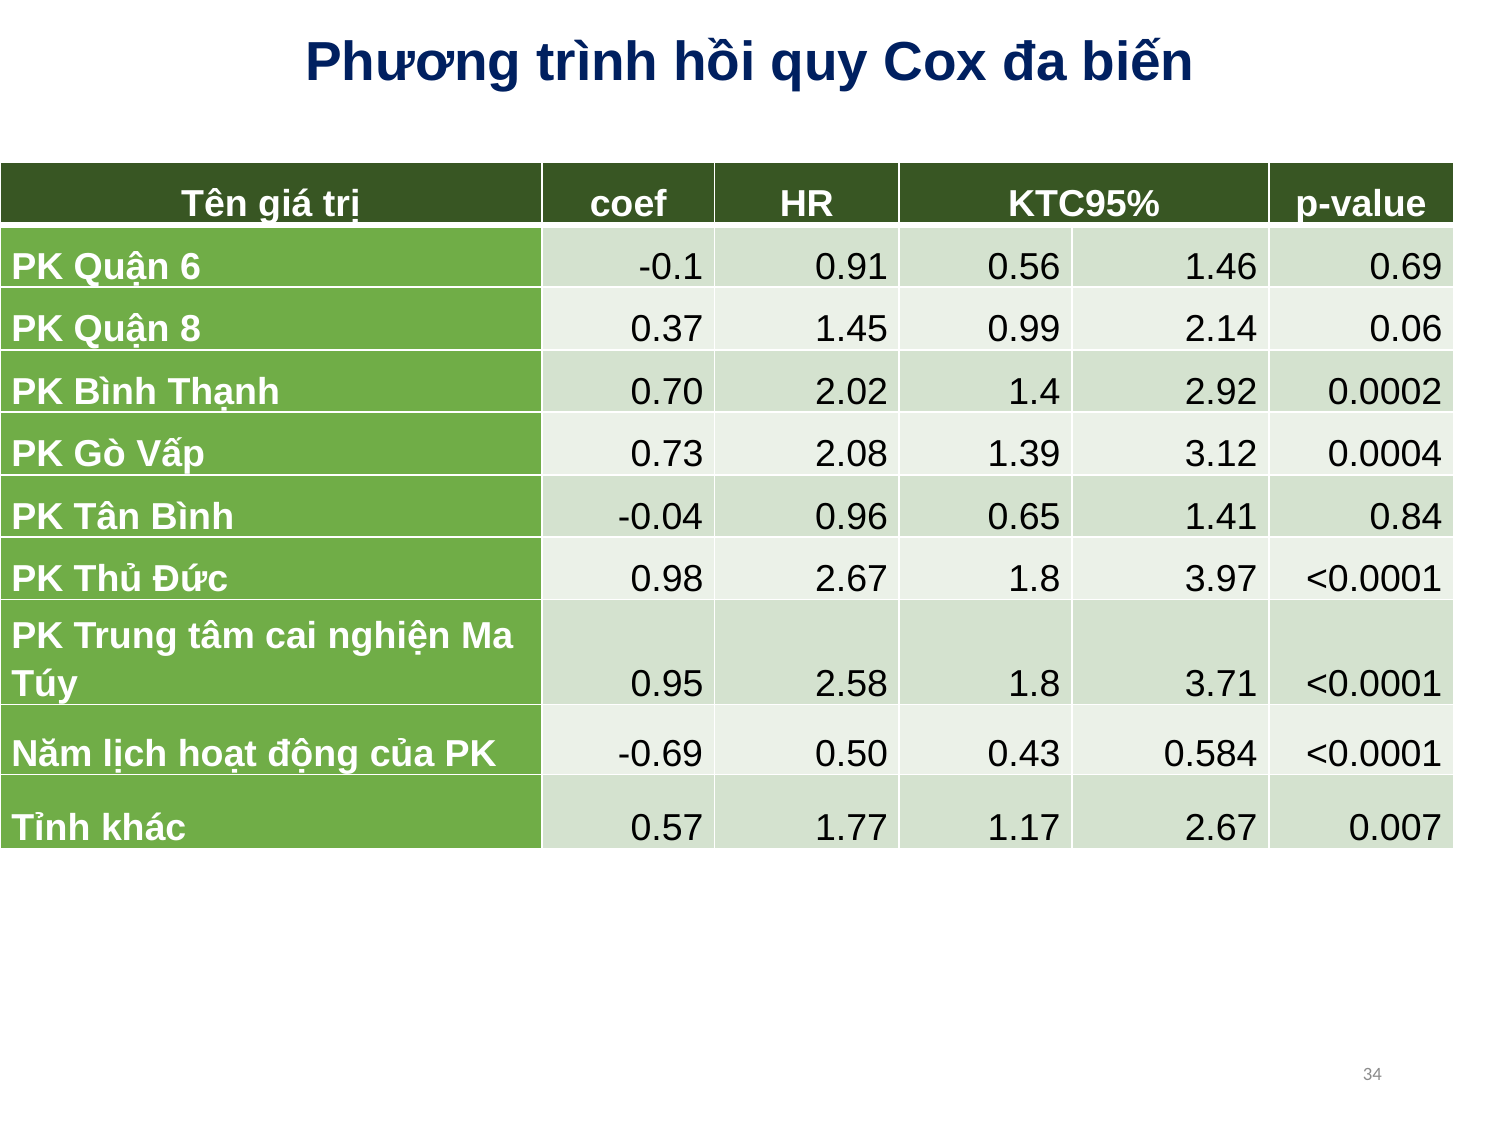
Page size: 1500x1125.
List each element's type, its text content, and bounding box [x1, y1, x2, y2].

table_cell 0.95 [543, 600, 714, 704]
table_header HR [715, 163, 898, 222]
table_cell 0.007 [1270, 775, 1453, 848]
table_cell <0.0001 [1270, 705, 1453, 774]
table_cell 1.4 [900, 351, 1071, 411]
table_cell 1.8 [900, 538, 1071, 599]
table_cell 0.50 [715, 705, 898, 774]
table_cell 0.43 [900, 705, 1071, 774]
table_cell 0.84 [1270, 476, 1453, 536]
table_cell 0.65 [900, 476, 1071, 536]
table_cell 0.56 [900, 228, 1071, 286]
title Phương trình hồi quy Cox đa biến [75, 24, 1425, 100]
table_cell PK Thủ Đức [1, 538, 541, 599]
table_cell 1.46 [1073, 228, 1268, 286]
table_cell 0.57 [543, 775, 714, 848]
table_cell 0.06 [1270, 288, 1453, 349]
table_cell 1.39 [900, 413, 1071, 474]
table_cell 0.0002 [1270, 351, 1453, 411]
table_cell <0.0001 [1270, 600, 1453, 704]
table_cell 0.0004 [1270, 413, 1453, 474]
table_header KTC95% [900, 163, 1268, 222]
table_cell Tỉnh khác [1, 775, 541, 848]
table_cell PK Quận 8 [1, 288, 541, 349]
table_cell 2.14 [1073, 288, 1268, 349]
table_cell <0.0001 [1270, 538, 1453, 599]
table_header coef [543, 163, 714, 222]
table_cell 0.73 [543, 413, 714, 474]
table_cell 3.71 [1073, 600, 1268, 704]
table_cell 2.02 [715, 351, 898, 411]
table_header p-value [1270, 163, 1453, 222]
table_cell 1.77 [715, 775, 898, 848]
table_cell 0.584 [1073, 705, 1268, 774]
table_cell 1.41 [1073, 476, 1268, 536]
table_cell 0.69 [1270, 228, 1453, 286]
slide_number 34 [1059, 1042, 1397, 1103]
table_cell 2.67 [715, 538, 898, 599]
table_cell 0.98 [543, 538, 714, 599]
table_cell PK Quận 6 [1, 228, 541, 286]
table_cell 2.08 [715, 413, 898, 474]
table_cell -0.1 [543, 228, 714, 286]
table_cell 0.91 [715, 228, 898, 286]
table_cell 0.96 [715, 476, 898, 536]
table_header Tên giá trị [1, 163, 541, 222]
table_cell Năm lịch hoạt động của PK [1, 705, 541, 774]
table_cell PK Tân Bình [1, 476, 541, 536]
table_cell 3.12 [1073, 413, 1268, 474]
table_cell -0.69 [543, 705, 714, 774]
table_cell 0.70 [543, 351, 714, 411]
table_cell 0.99 [900, 288, 1071, 349]
table_cell 0.37 [543, 288, 714, 349]
table_cell PK Trung tâm cai nghiện Ma Túy [1, 600, 541, 704]
table_cell 1.45 [715, 288, 898, 349]
table_cell 2.92 [1073, 351, 1268, 411]
table_cell -0.04 [543, 476, 714, 536]
table_cell 1.17 [900, 775, 1071, 848]
table_cell 2.67 [1073, 775, 1268, 848]
table_cell 3.97 [1073, 538, 1268, 599]
table_cell 2.58 [715, 600, 898, 704]
table_cell PK Gò Vấp [1, 413, 541, 474]
table_cell 1.8 [900, 600, 1071, 704]
table_cell PK Bình Thạnh [1, 351, 541, 411]
